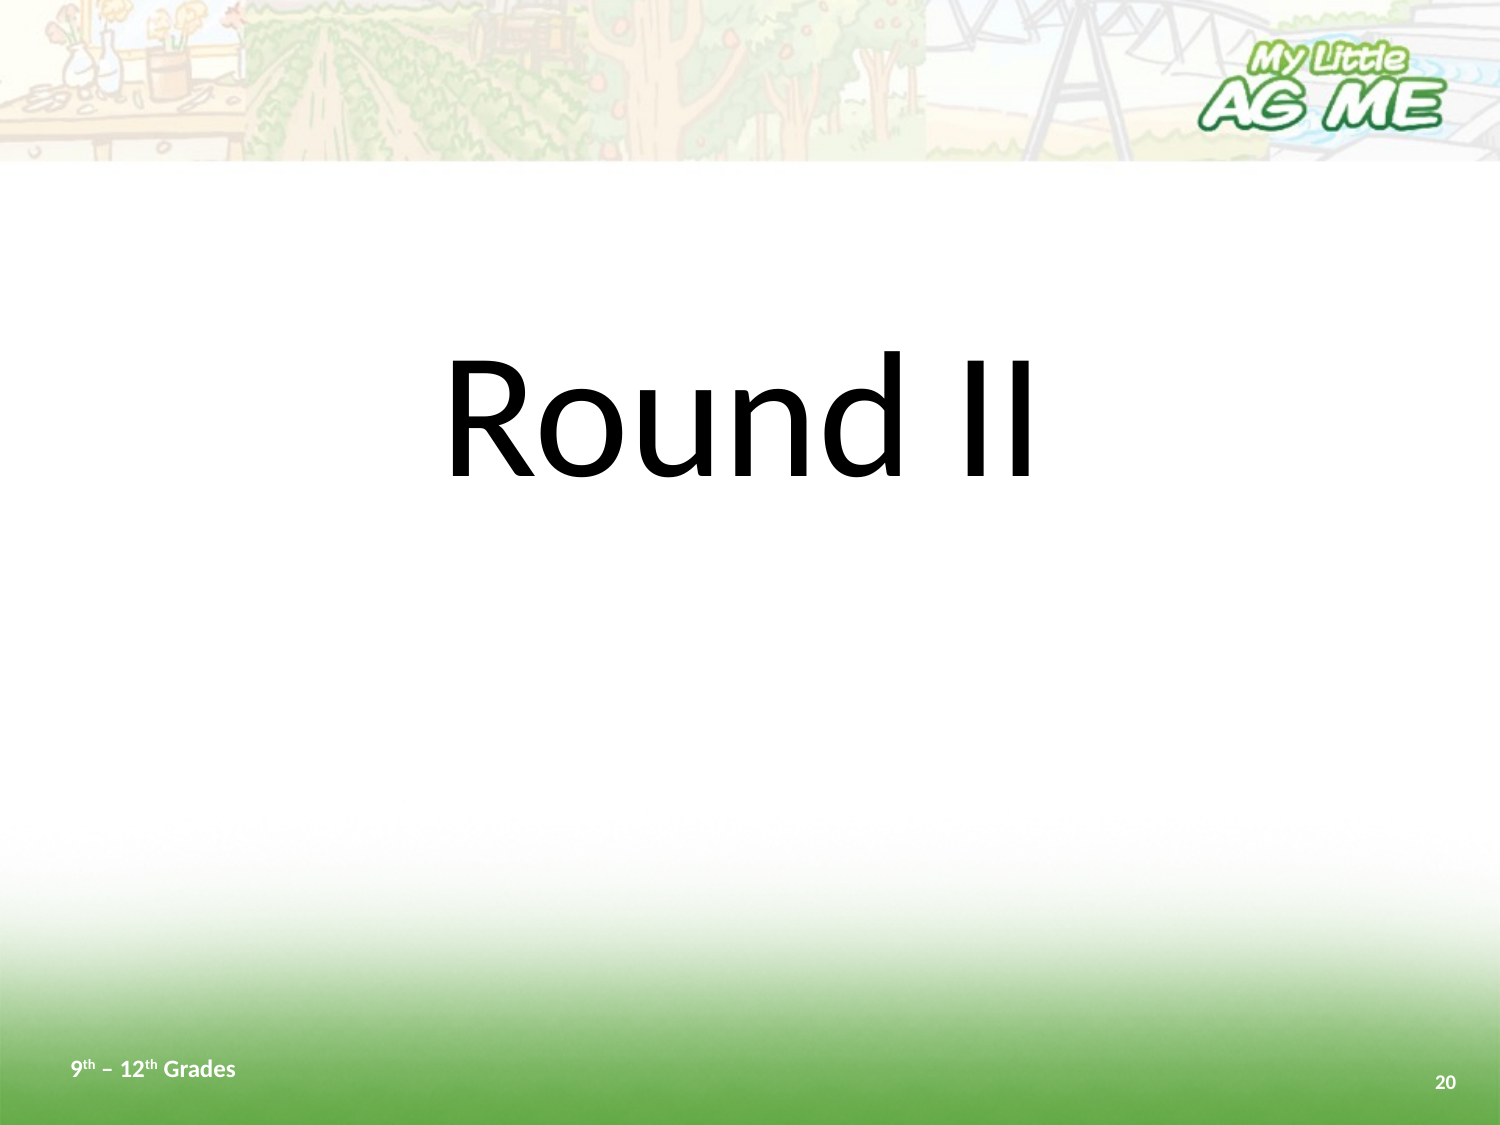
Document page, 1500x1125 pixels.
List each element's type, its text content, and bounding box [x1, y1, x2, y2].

picture [0, 0, 1500, 1125]
text_box Round II [133, 289, 1352, 520]
